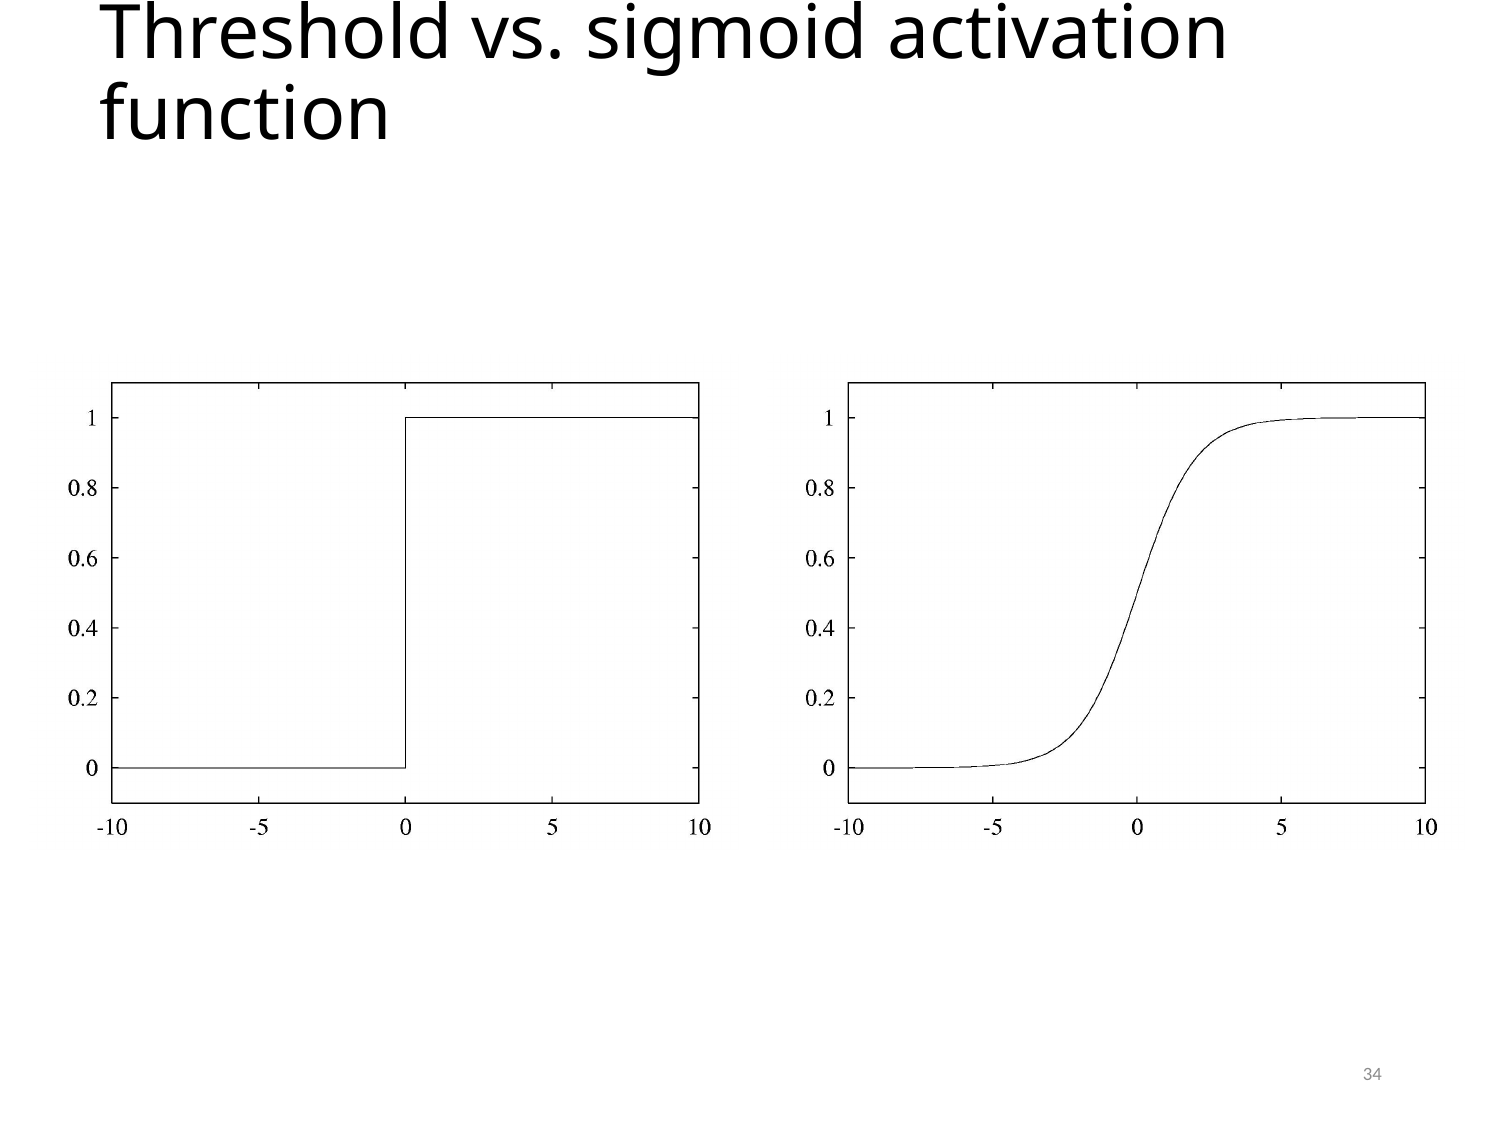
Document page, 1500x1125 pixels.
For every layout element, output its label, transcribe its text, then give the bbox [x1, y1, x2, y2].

picture [29, 354, 739, 850]
title Threshold vs. sigmoid activation function [84, 0, 1397, 169]
slide_number 34 [1059, 1042, 1397, 1103]
picture [767, 354, 1465, 850]
